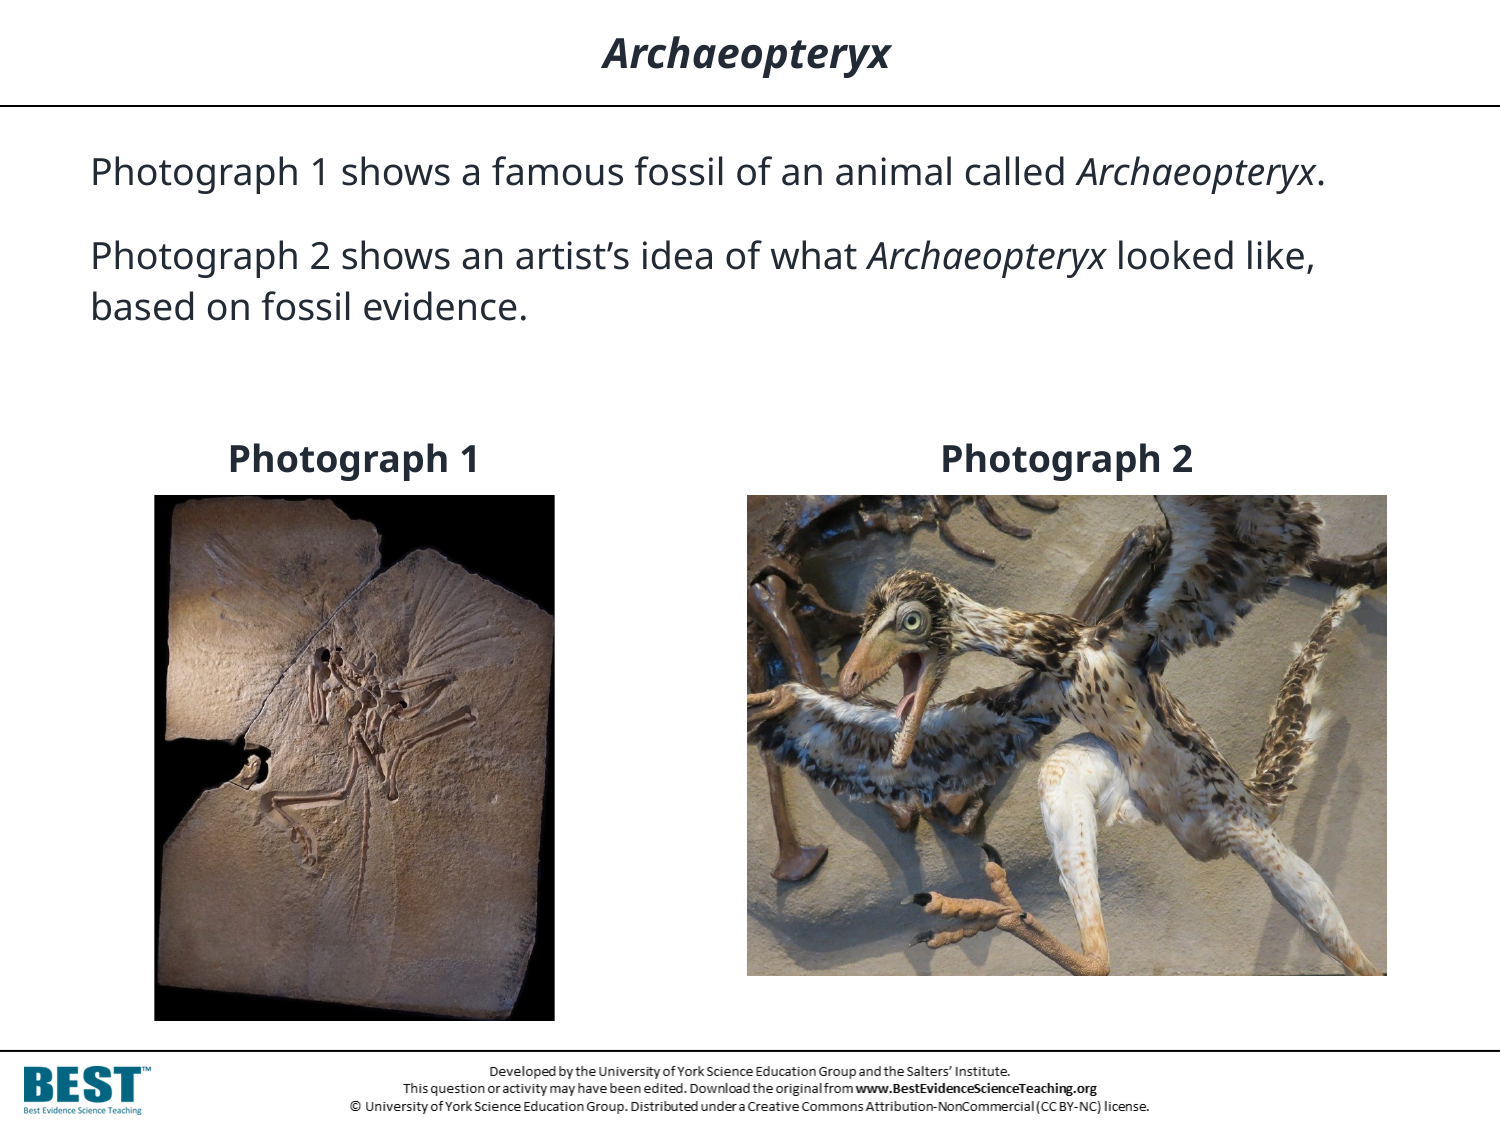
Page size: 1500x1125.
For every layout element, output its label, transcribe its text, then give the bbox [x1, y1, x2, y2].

picture [0, 105, 1500, 1125]
text_box Archaeopteryx [23, 4, 1471, 99]
